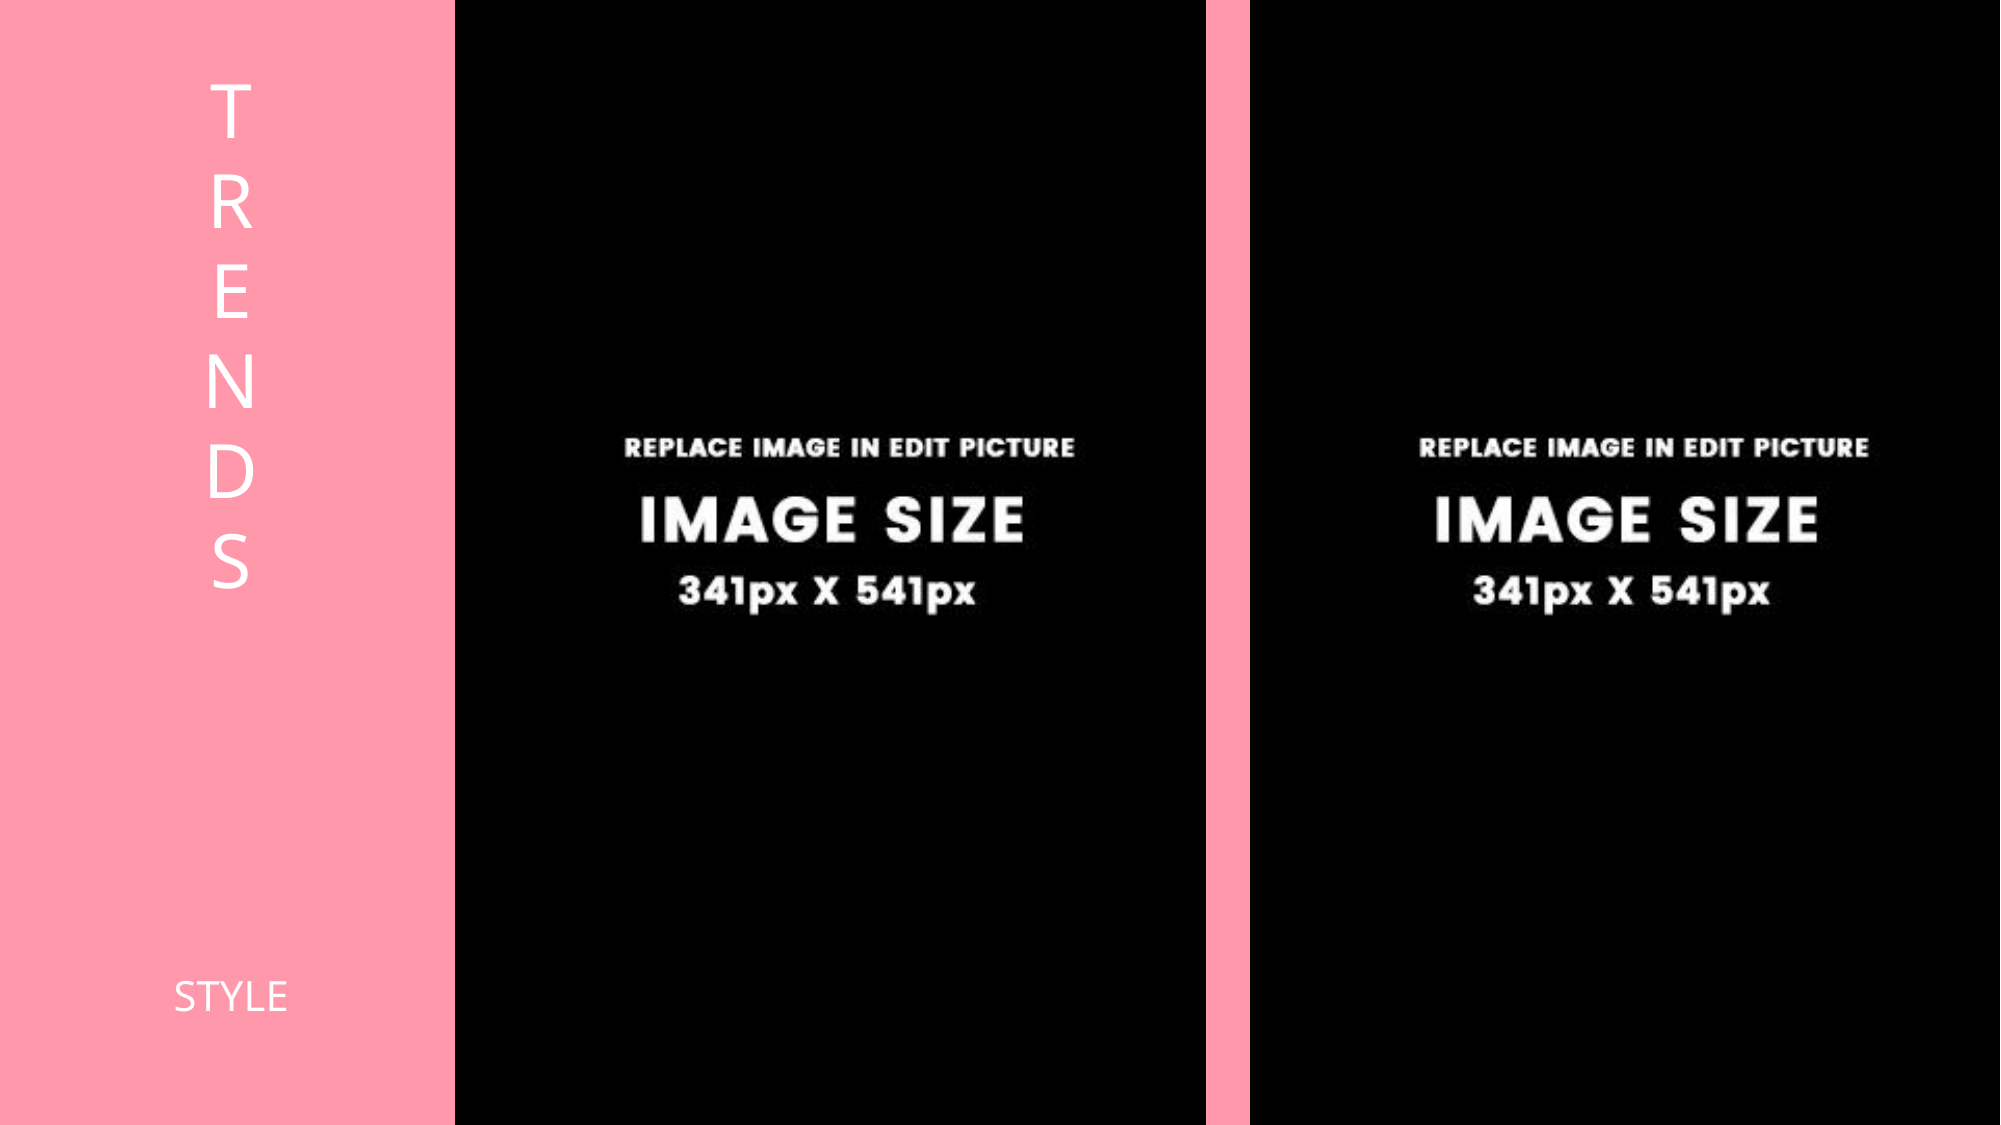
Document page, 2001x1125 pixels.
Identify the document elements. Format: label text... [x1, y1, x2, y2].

text_box T R E N D S [184, 55, 279, 617]
text_box STYLE [95, 962, 368, 1029]
picture [1249, 0, 2000, 1125]
picture [454, 0, 1206, 1125]
